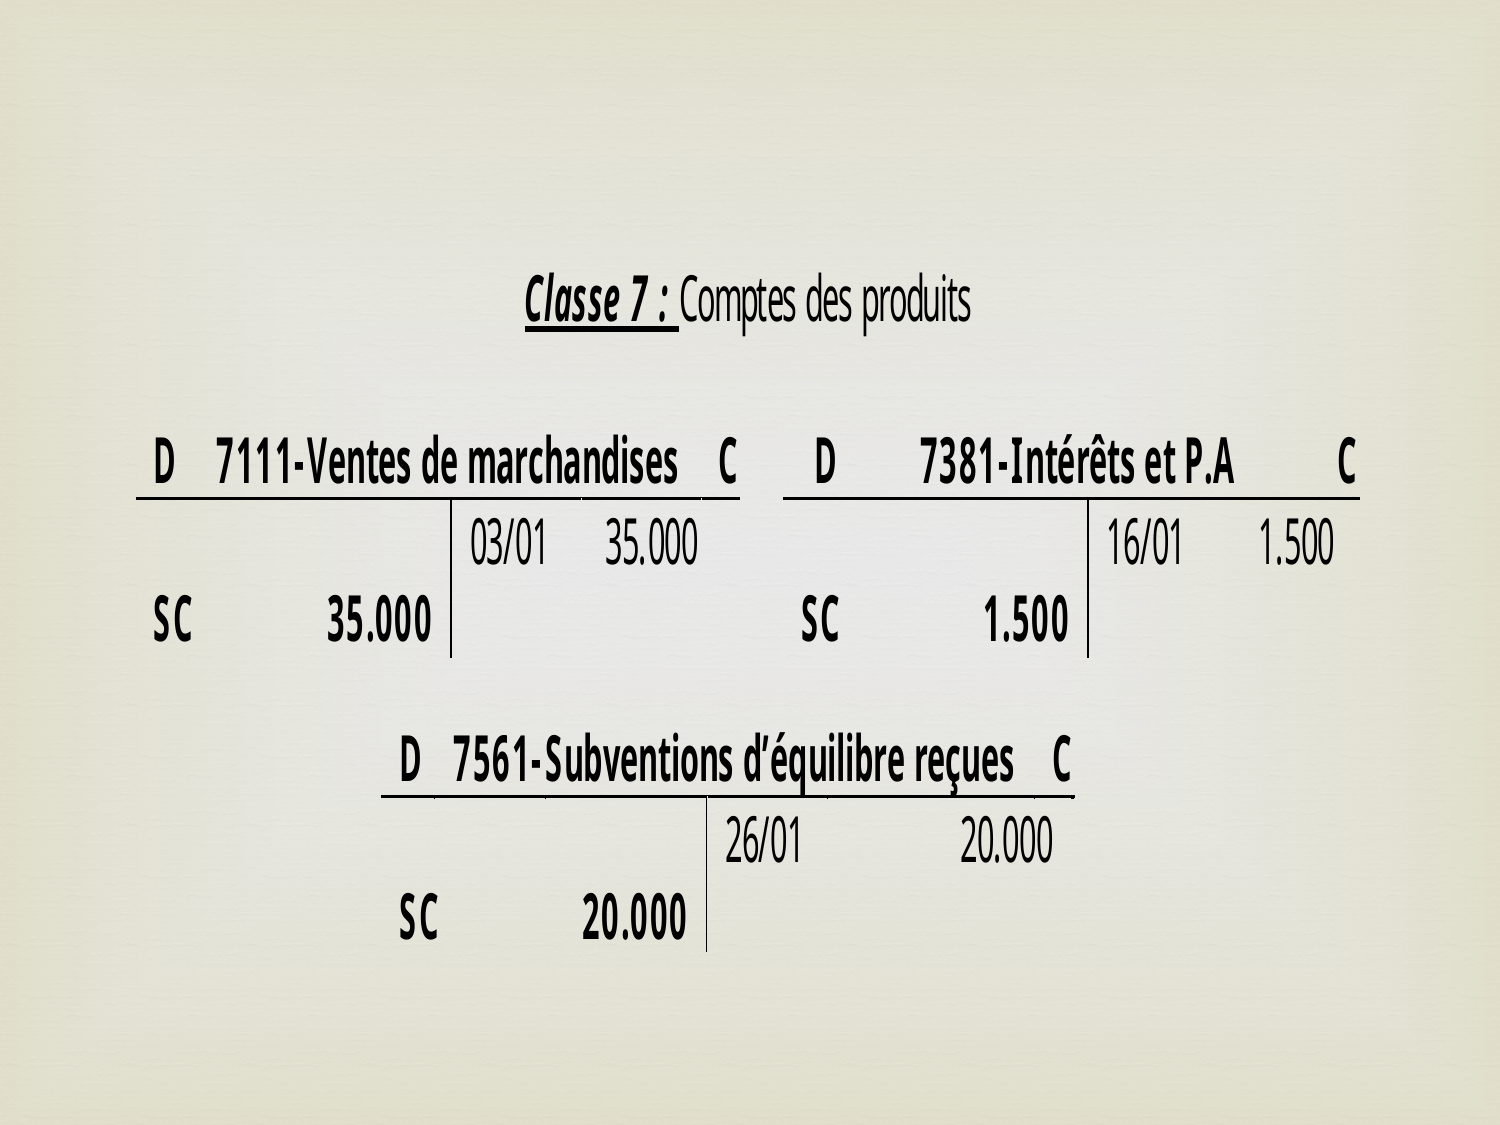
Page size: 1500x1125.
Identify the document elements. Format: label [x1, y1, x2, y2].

picture [0, 172, 1500, 953]
